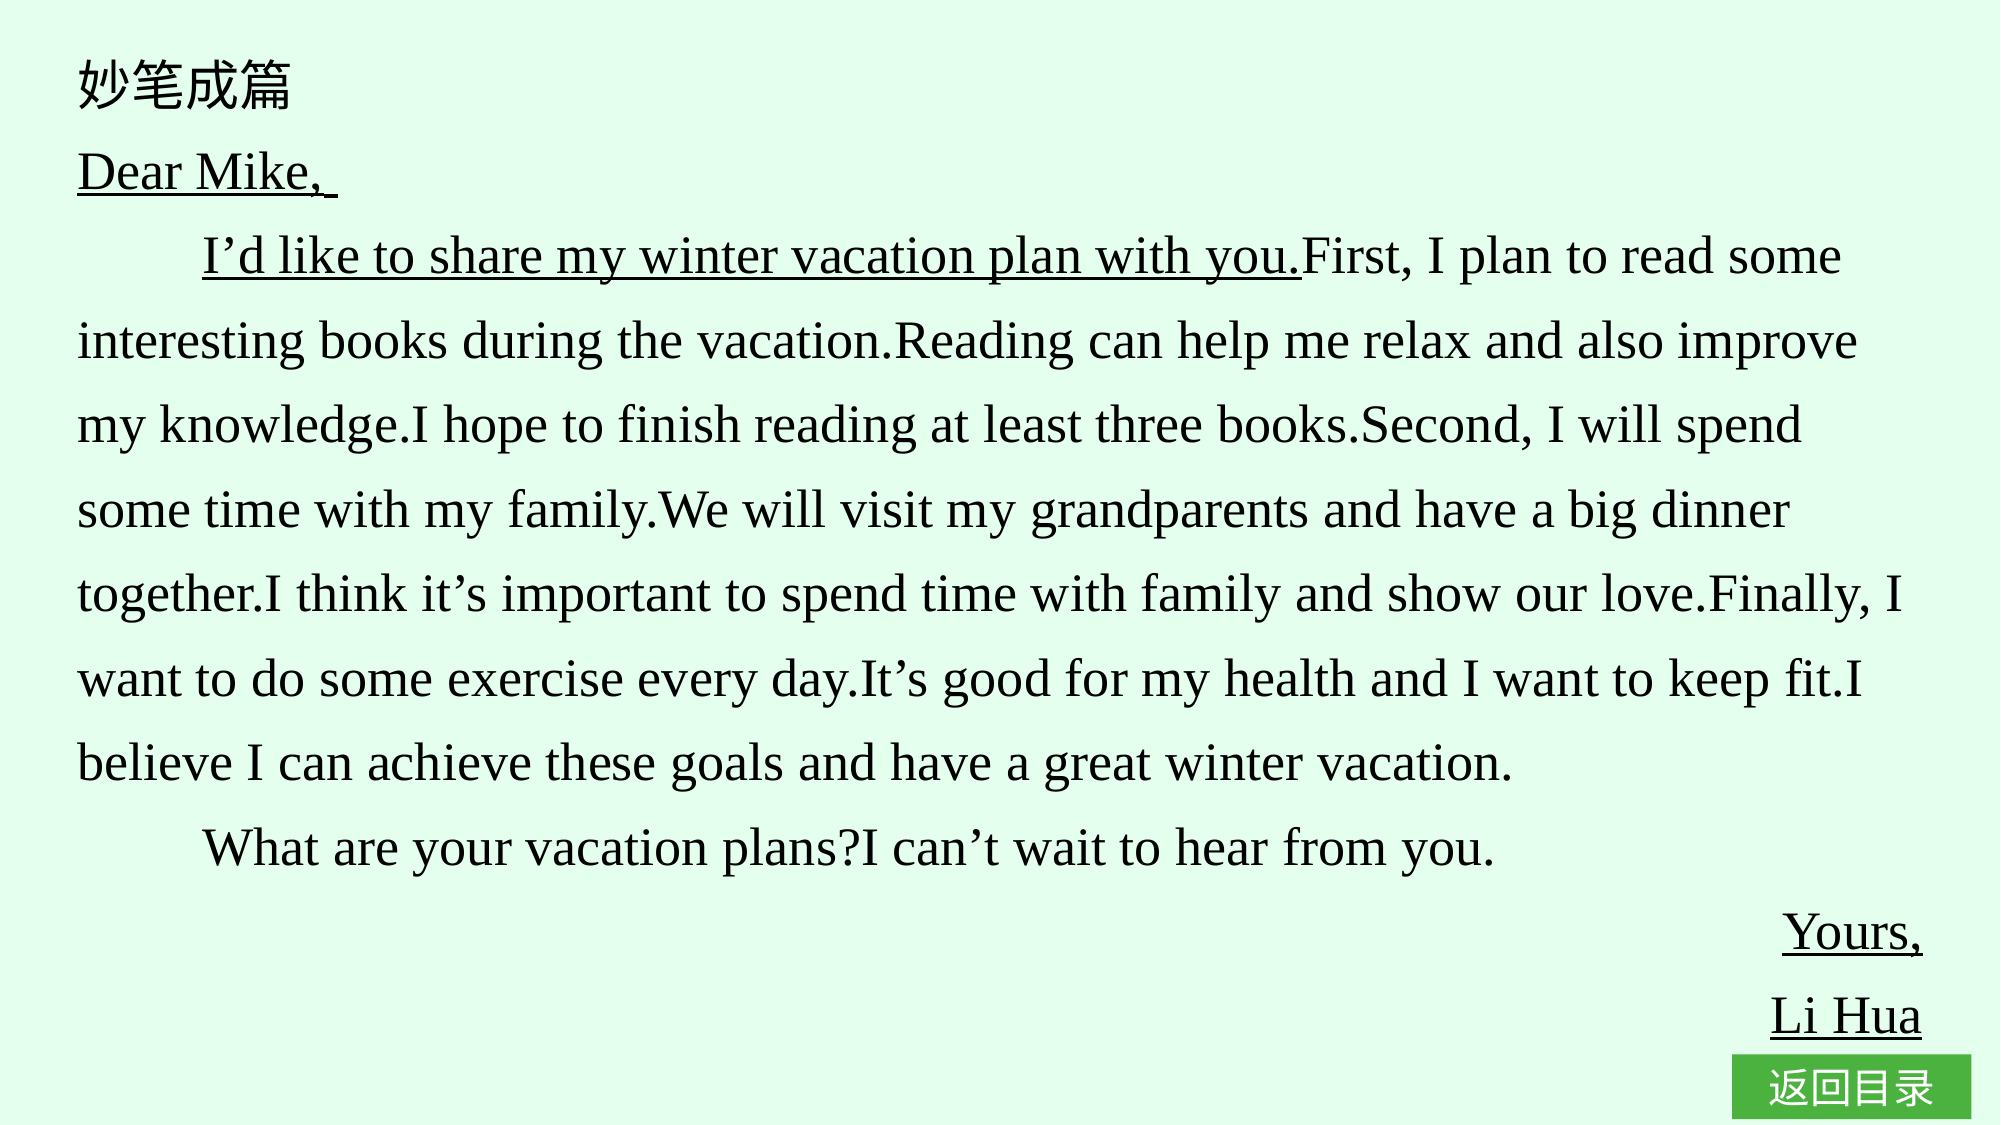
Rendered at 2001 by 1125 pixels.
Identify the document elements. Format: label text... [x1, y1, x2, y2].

text_box 妙笔成篇 Dear Mike, I’d like to share my winter vacation plan with you.First, I plan to read some interesting books during the vacation.Reading can help me relax and also improve my knowledge.I hope to finish reading at least three books.Second, I will spend some time with my family.We will visit my grandparents and have a big dinner together.I think it’s important to spend time with family and show our love.Finally, I want to do some exercise every day.It’s good for my health and I want to keep fit.I believe I can achieve these goals and have a great winter vacation. What are your vacation plans?I can’t wait to hear from you. Yours, Li Hua [62, 24, 1938, 1053]
